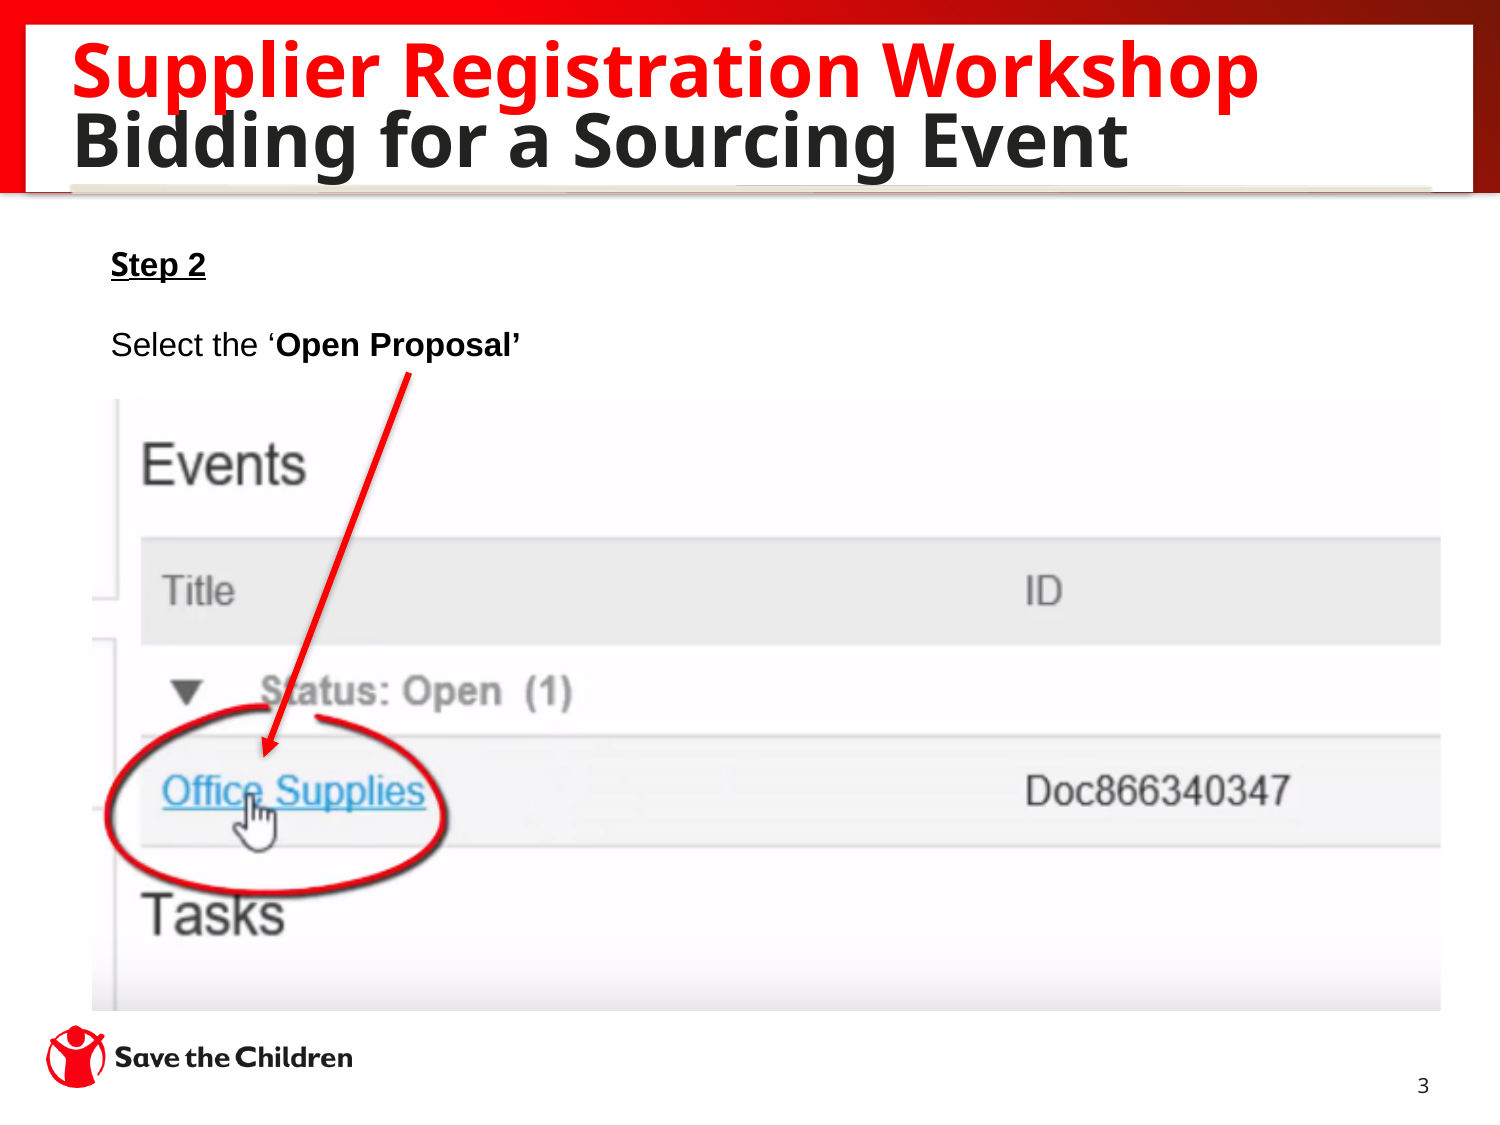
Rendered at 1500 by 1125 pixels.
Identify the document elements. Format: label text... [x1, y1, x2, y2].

picture [46, 1025, 352, 1088]
text_box Step 2 Select the ‘Open Proposal’ [95, 235, 1170, 398]
text_box Bidding for a Sourcing Event [71, 106, 1375, 169]
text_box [263, 372, 410, 758]
picture [91, 399, 1445, 1012]
text_box Supplier Registration Workshop [57, 14, 1416, 75]
picture [69, 184, 1433, 194]
slide_number 3 [1317, 1056, 1445, 1117]
